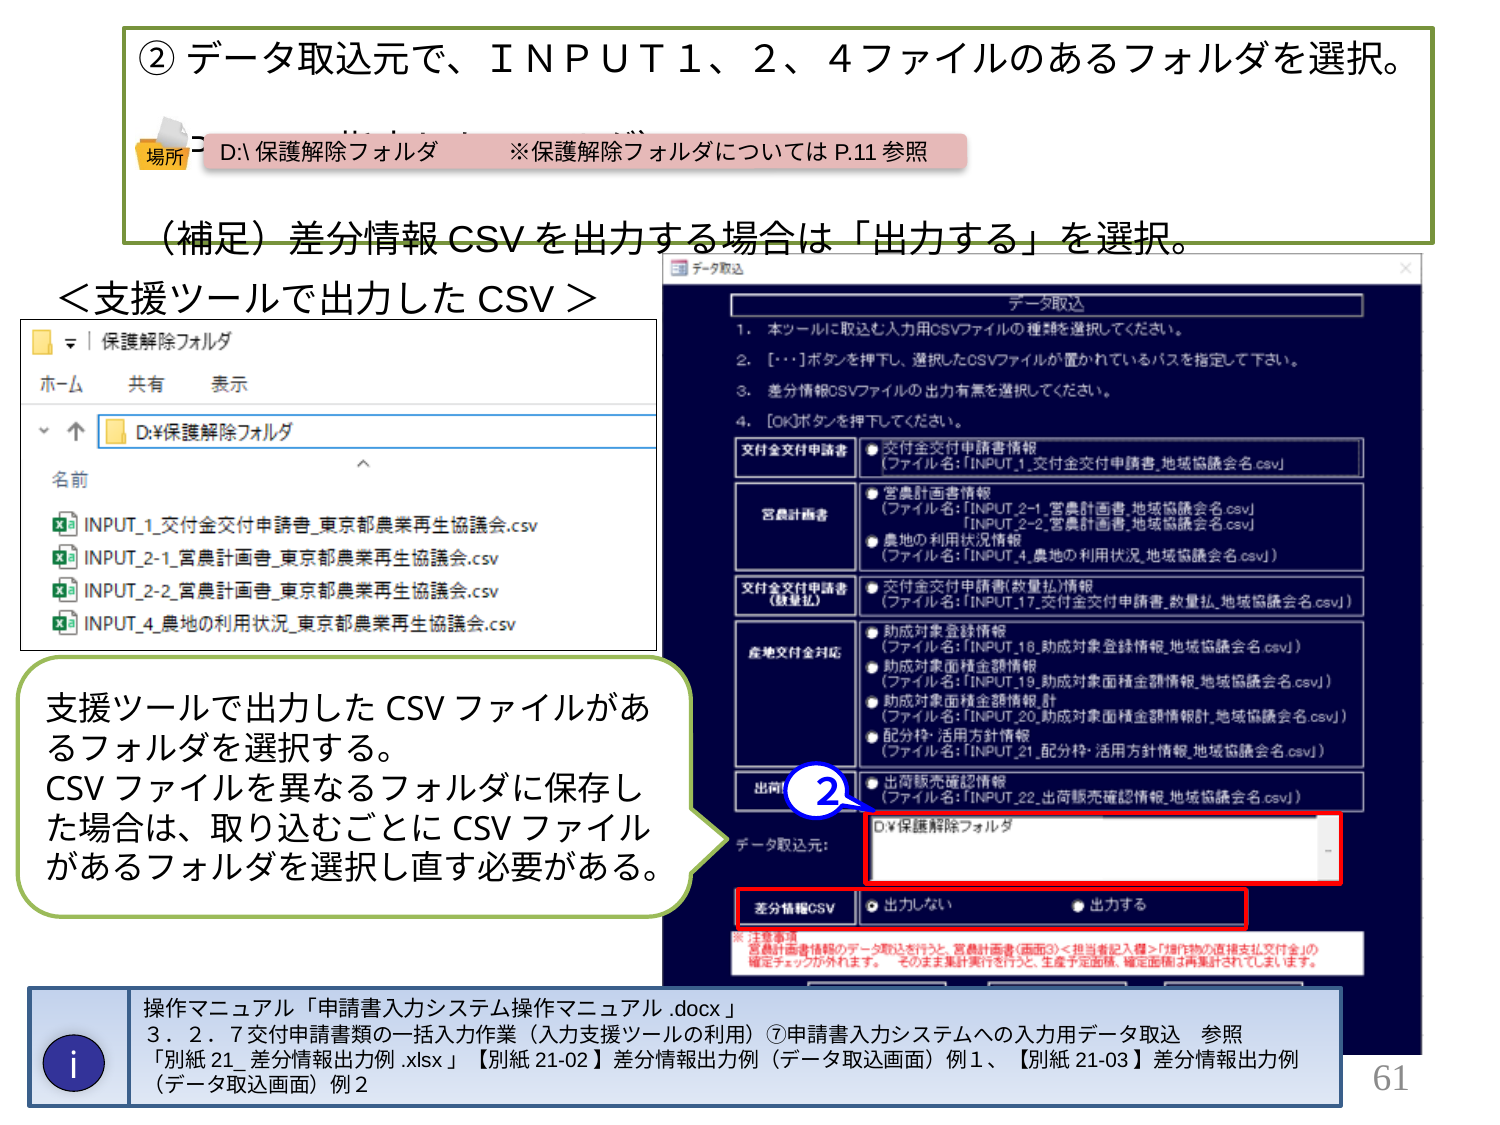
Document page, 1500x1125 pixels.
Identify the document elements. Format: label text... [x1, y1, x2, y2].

picture [20, 319, 657, 651]
text_box ②データ取込元で、ＩＮＰＵＴ１、２、４ファイルのあるフォルダを選択。 （P.41②で指定したフォルダ） （補足）差分情報CSVを出力する場合は「出力する」を選択。 [122, 26, 1435, 245]
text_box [29, 987, 1341, 1107]
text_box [123, 116, 207, 176]
text_box 支援ツールで出力したCSVファイルがあるフォルダを選択する。 CSVファイルを異なるフォルダに保存した場合は、取り込むごとにCSVファイルがあるフォルダを選択し直す必要がある。 [15, 659, 657, 919]
picture [662, 253, 1424, 1056]
text_box D:\保護解除フォルダ ※保護解除フォルダについてはP.11参照 [211, 131, 970, 171]
slide_number 60 [1344, 1062, 1425, 1106]
text_box ＜支援ツールで出力したCSV＞ [41, 267, 657, 318]
